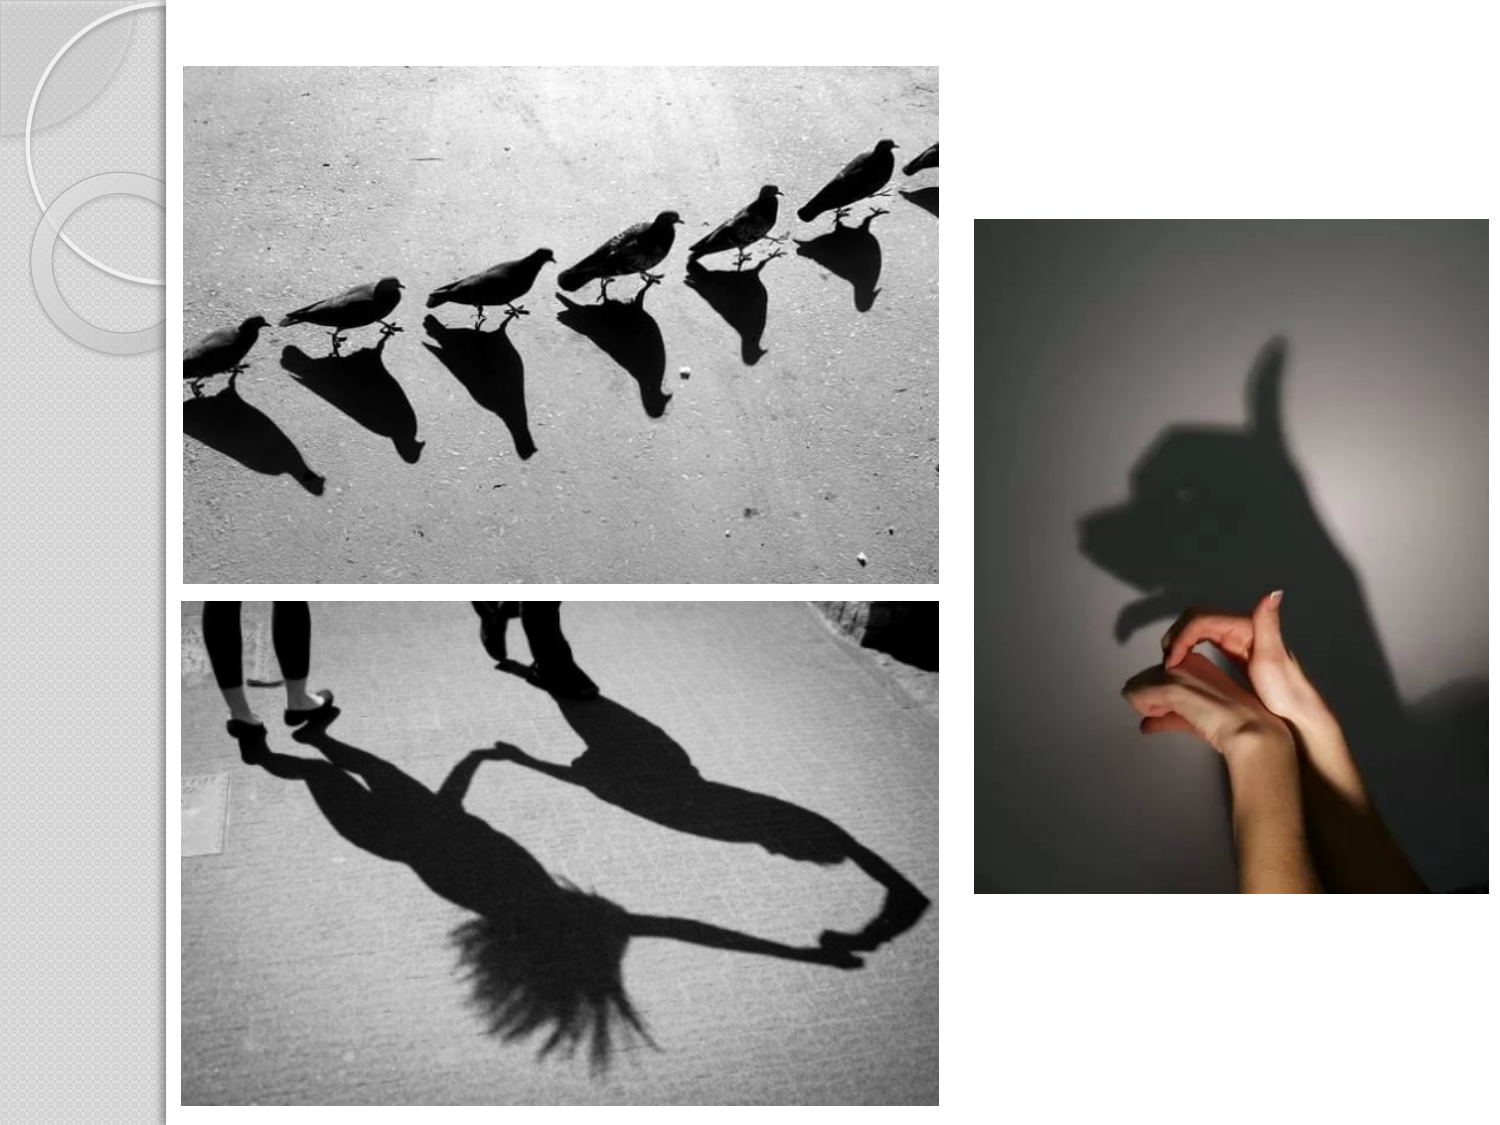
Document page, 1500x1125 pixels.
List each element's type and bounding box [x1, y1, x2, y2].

picture [182, 66, 940, 584]
list [974, 219, 1489, 894]
picture [181, 601, 940, 1107]
